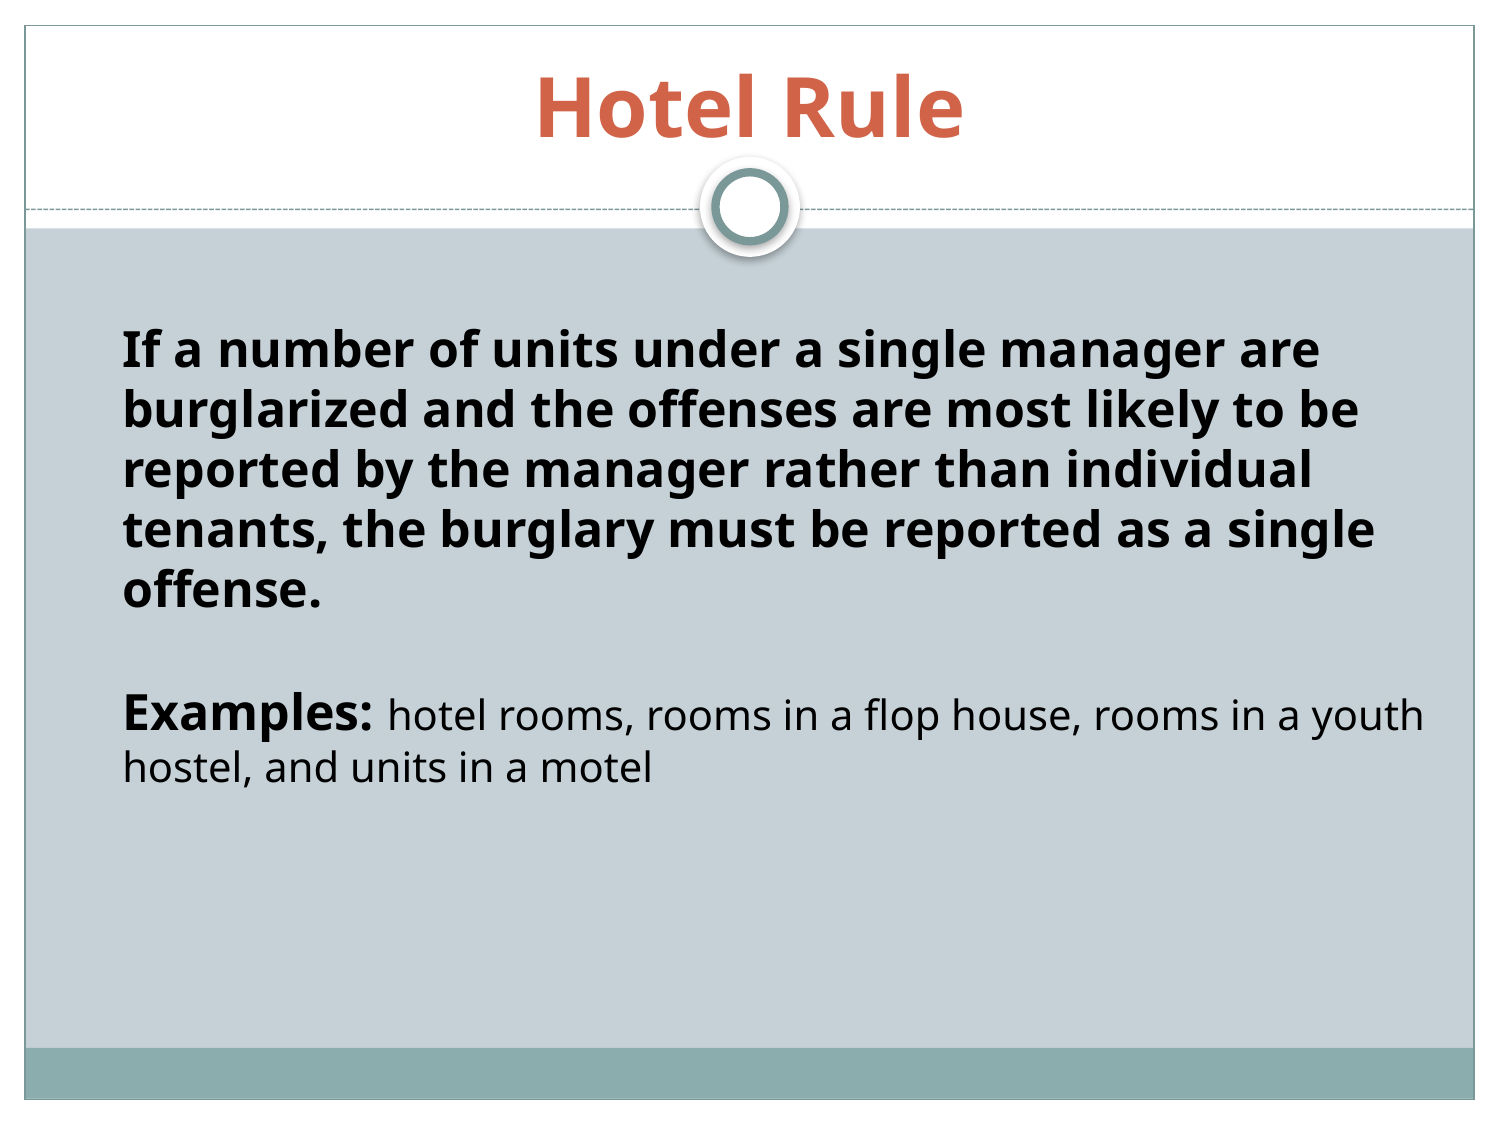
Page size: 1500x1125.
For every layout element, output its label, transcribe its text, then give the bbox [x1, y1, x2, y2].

title Hotel Rule [49, 37, 1450, 162]
list If a number of units under a single manager are burglarized and the offenses are most likely to be reported by the manager rather than individual tenants, the burglary must be reported as a single offense. Examples: hotel rooms, rooms in a flop house, rooms in a youth hostel, and units in a motel [62, 249, 1458, 1000]
